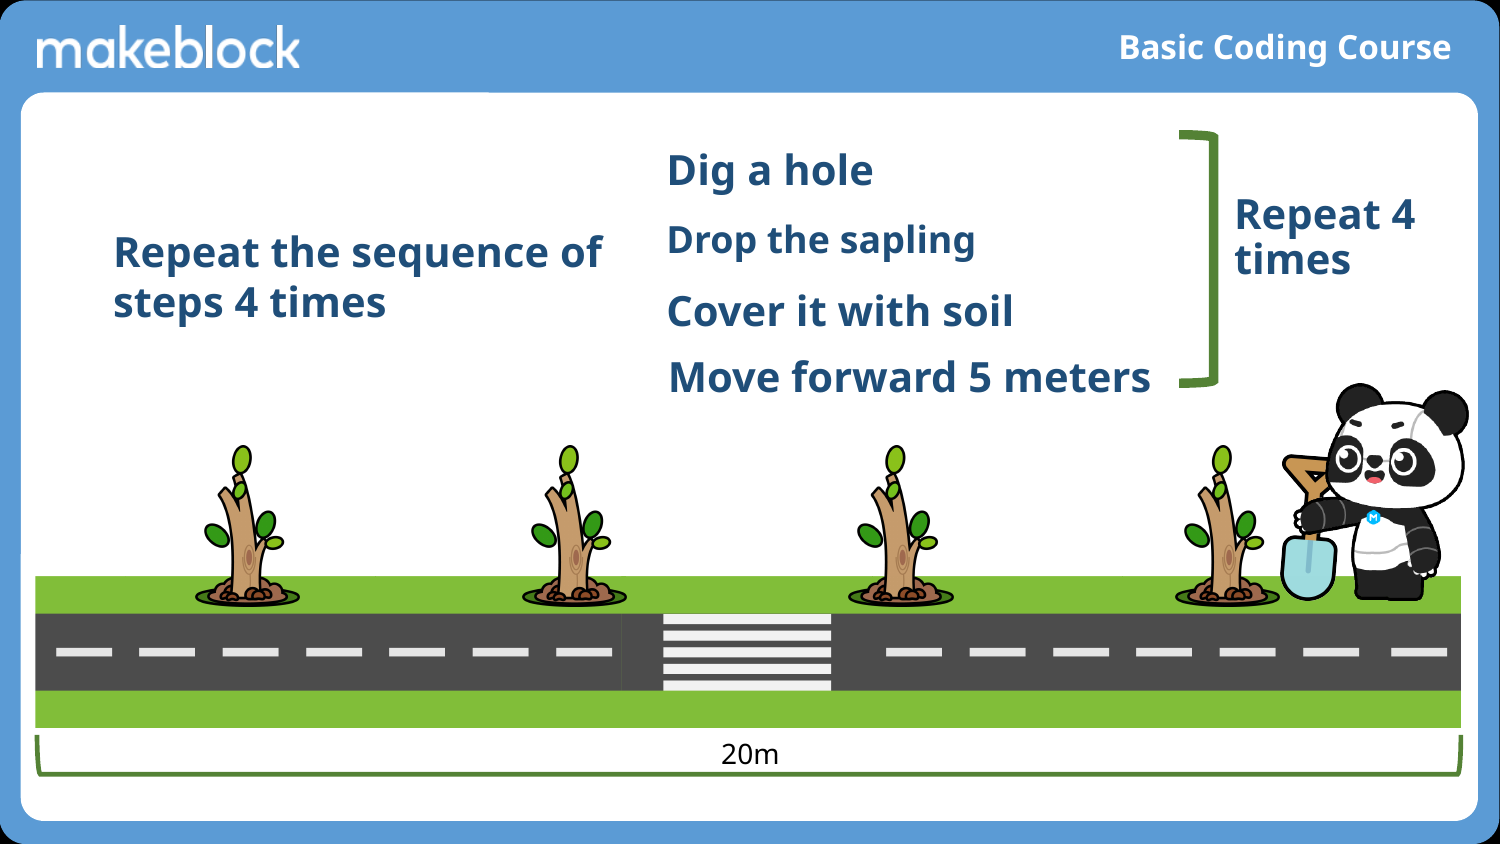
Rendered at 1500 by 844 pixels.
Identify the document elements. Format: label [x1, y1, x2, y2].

picture [848, 445, 954, 607]
picture [522, 445, 627, 607]
text_box [0, 0, 1500, 844]
picture [1175, 445, 1280, 607]
text_box [35, 576, 1461, 728]
text_box [1280, 383, 1469, 601]
picture [195, 445, 300, 607]
